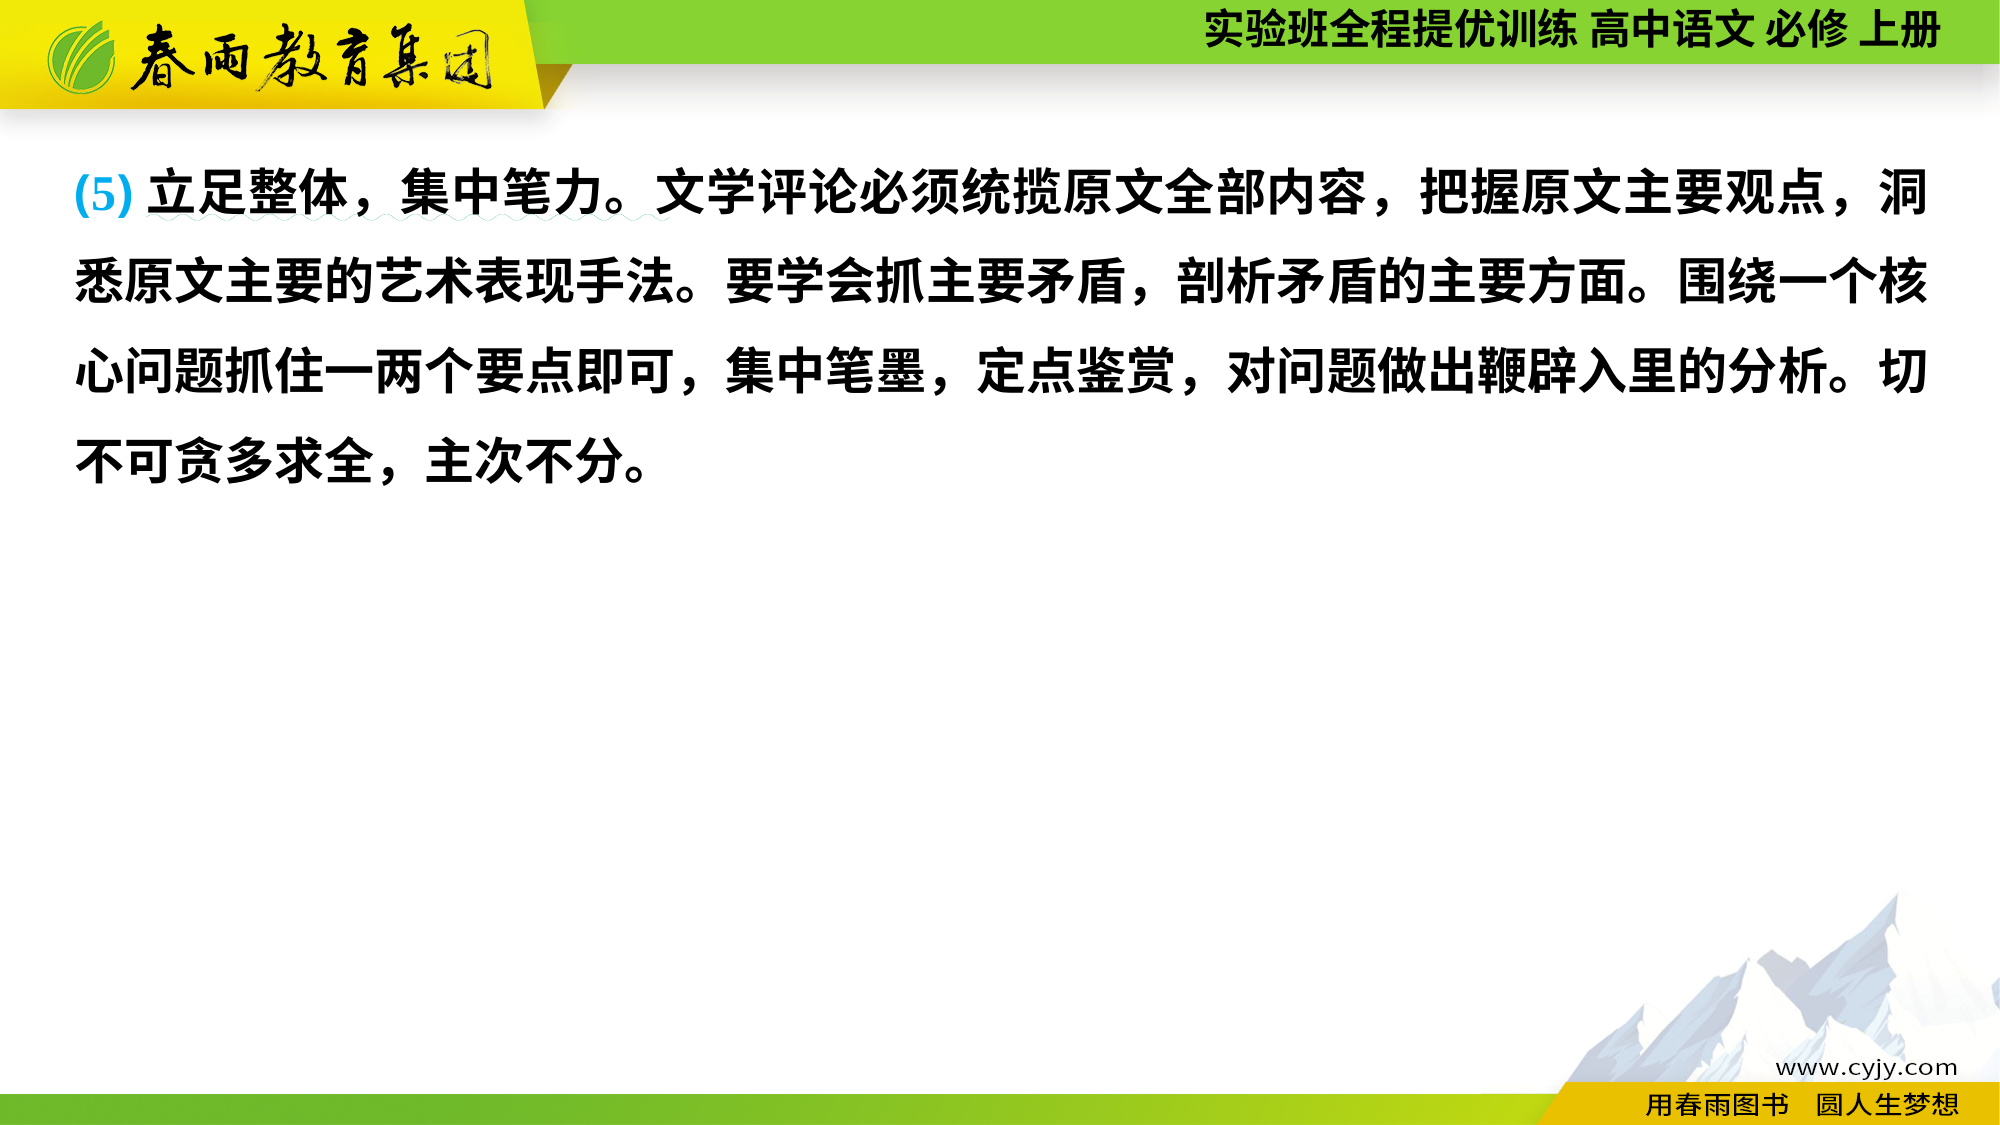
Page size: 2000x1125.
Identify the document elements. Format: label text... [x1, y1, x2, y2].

picture [0, 0, 2000, 1125]
list (5)立足整体，集中笔力。文学评论必须统揽原文全部内容，把握原文主要观点，洞悉原文主要的艺术表现手法。要学会抓主要矛盾，剖析矛盾的主要方面。围绕一个核心问题抓住一两个要点即可，集中笔墨，定点鉴赏，对问题做出鞭辟入里的分析。切不可贪多求全，主次不分。 [59, 122, 1944, 502]
